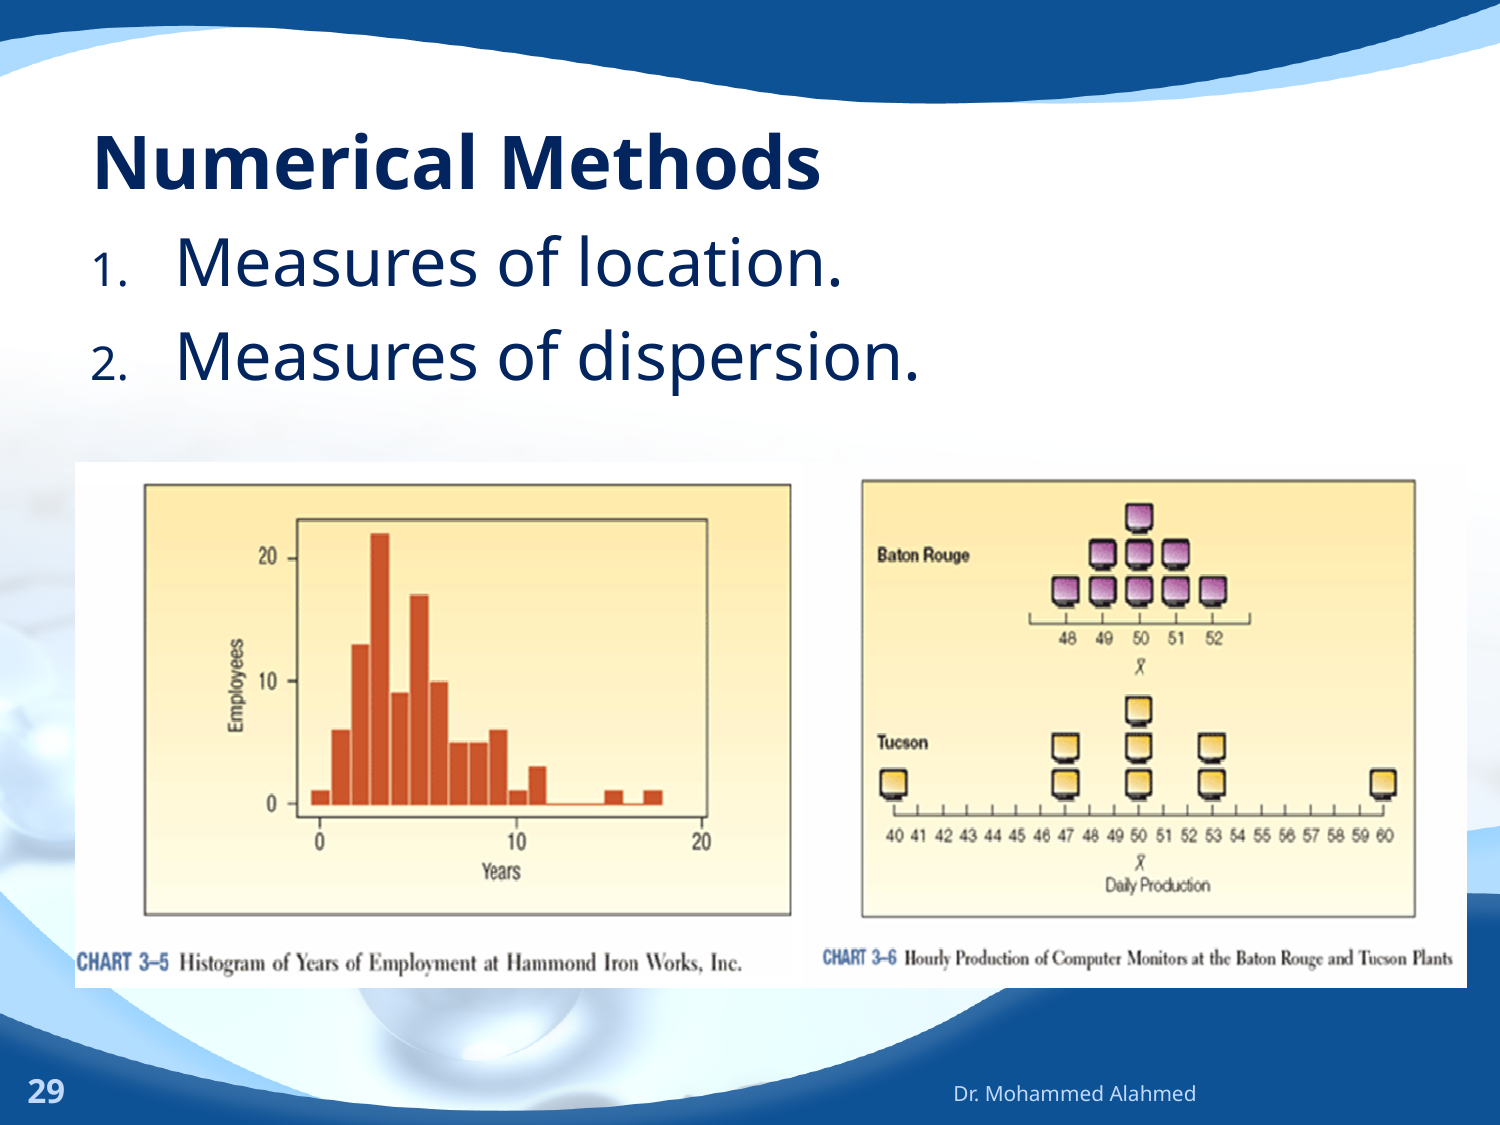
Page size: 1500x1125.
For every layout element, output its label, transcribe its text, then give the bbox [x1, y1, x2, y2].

list Measures of location. Measures of dispersion. [75, 212, 1425, 425]
picture [0, 0, 1500, 1125]
slide_number 29 [12, 1062, 363, 1123]
footer Dr. Mohammed Alahmed [837, 1073, 1313, 1125]
title Numerical Methods [76, 107, 1427, 213]
